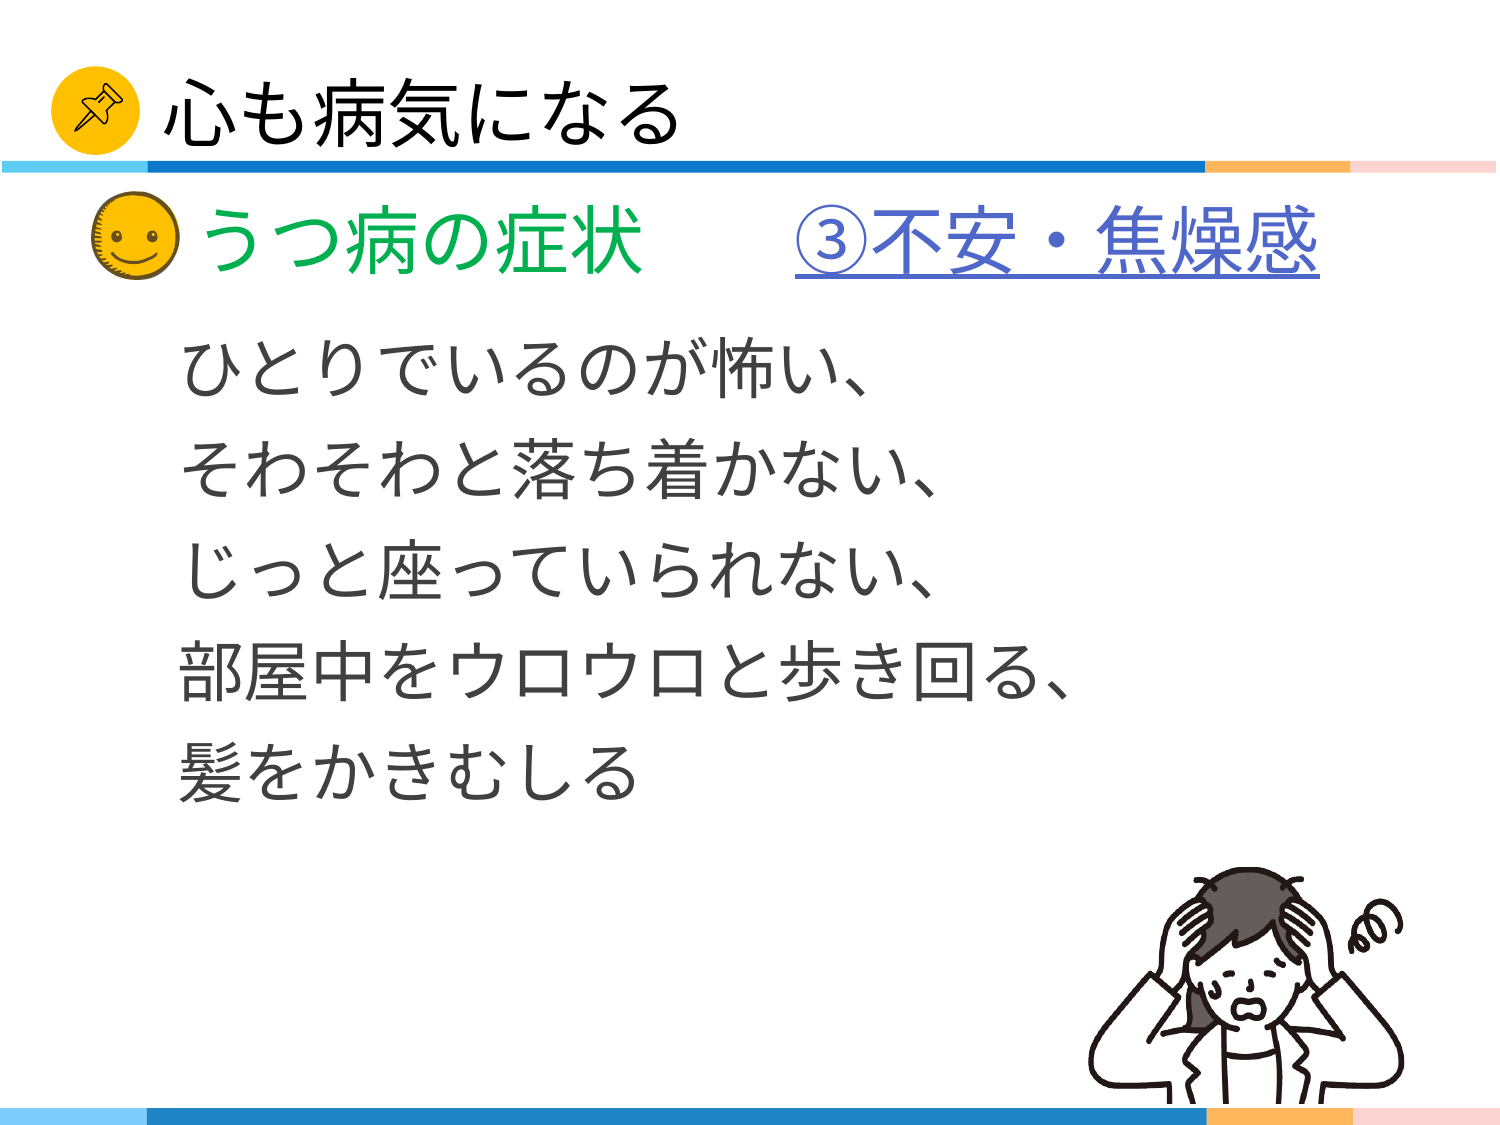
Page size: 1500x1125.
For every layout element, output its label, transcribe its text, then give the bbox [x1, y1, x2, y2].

text_box うつ病の症状 ③不安・焦燥感 [179, 185, 1481, 291]
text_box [90, 191, 180, 281]
text_box ひとりでいるのが怖い、 そわそわと落ち着かない、 じっと座っていられない、 部屋中をウロウロと歩き回る、 髪をかきむしる [162, 328, 1151, 861]
title 心も病気になる [147, 41, 1500, 172]
picture [1068, 866, 1481, 1104]
